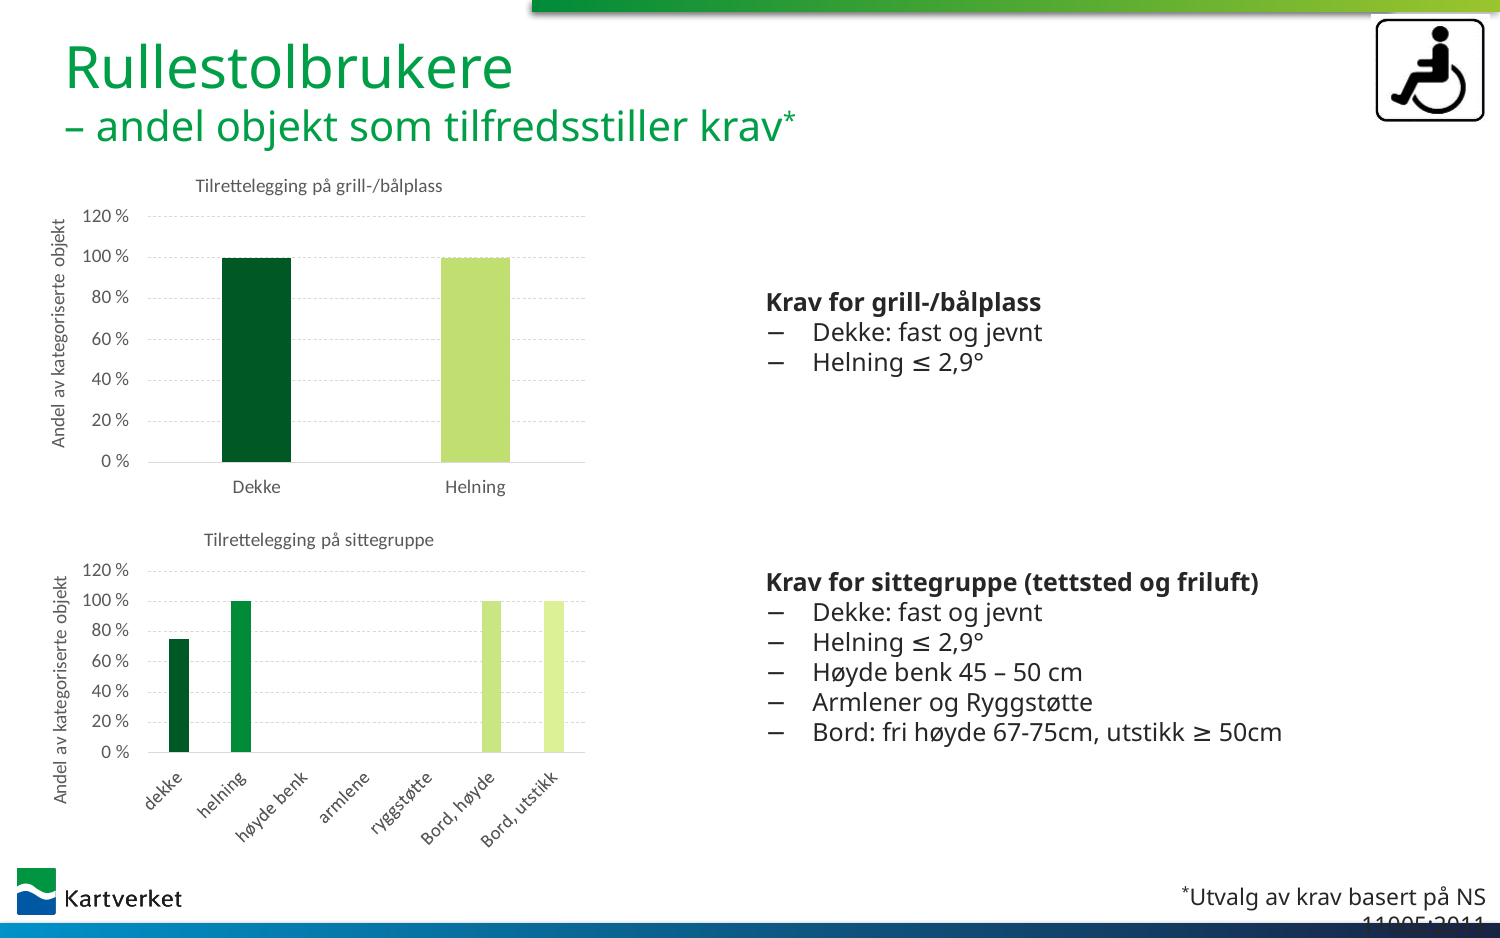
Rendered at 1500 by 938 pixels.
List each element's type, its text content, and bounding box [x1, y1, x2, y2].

text_box *Utvalg av krav basert på NS 11005:2011 [1068, 873, 1500, 938]
text_box Krav for sittegruppe (tettsted og friluft) Dekke: fast og jevnt Helning ≤ 2,9° Høyde benk 45 – 50 cm Armlener og Ryggstøtte Bord: fri høyde 67-75cm, utstikk ≥ 50cm [750, 559, 1500, 754]
picture [41, 166, 596, 505]
text_box Rullestolbrukere – andel objekt som tilfredsstiller krav* [49, 14, 1431, 158]
text_box Krav for grill-/bålplass Dekke: fast og jevnt Helning ≤ 2,9° [750, 279, 1452, 384]
picture [1371, 13, 1491, 127]
picture [41, 520, 596, 859]
